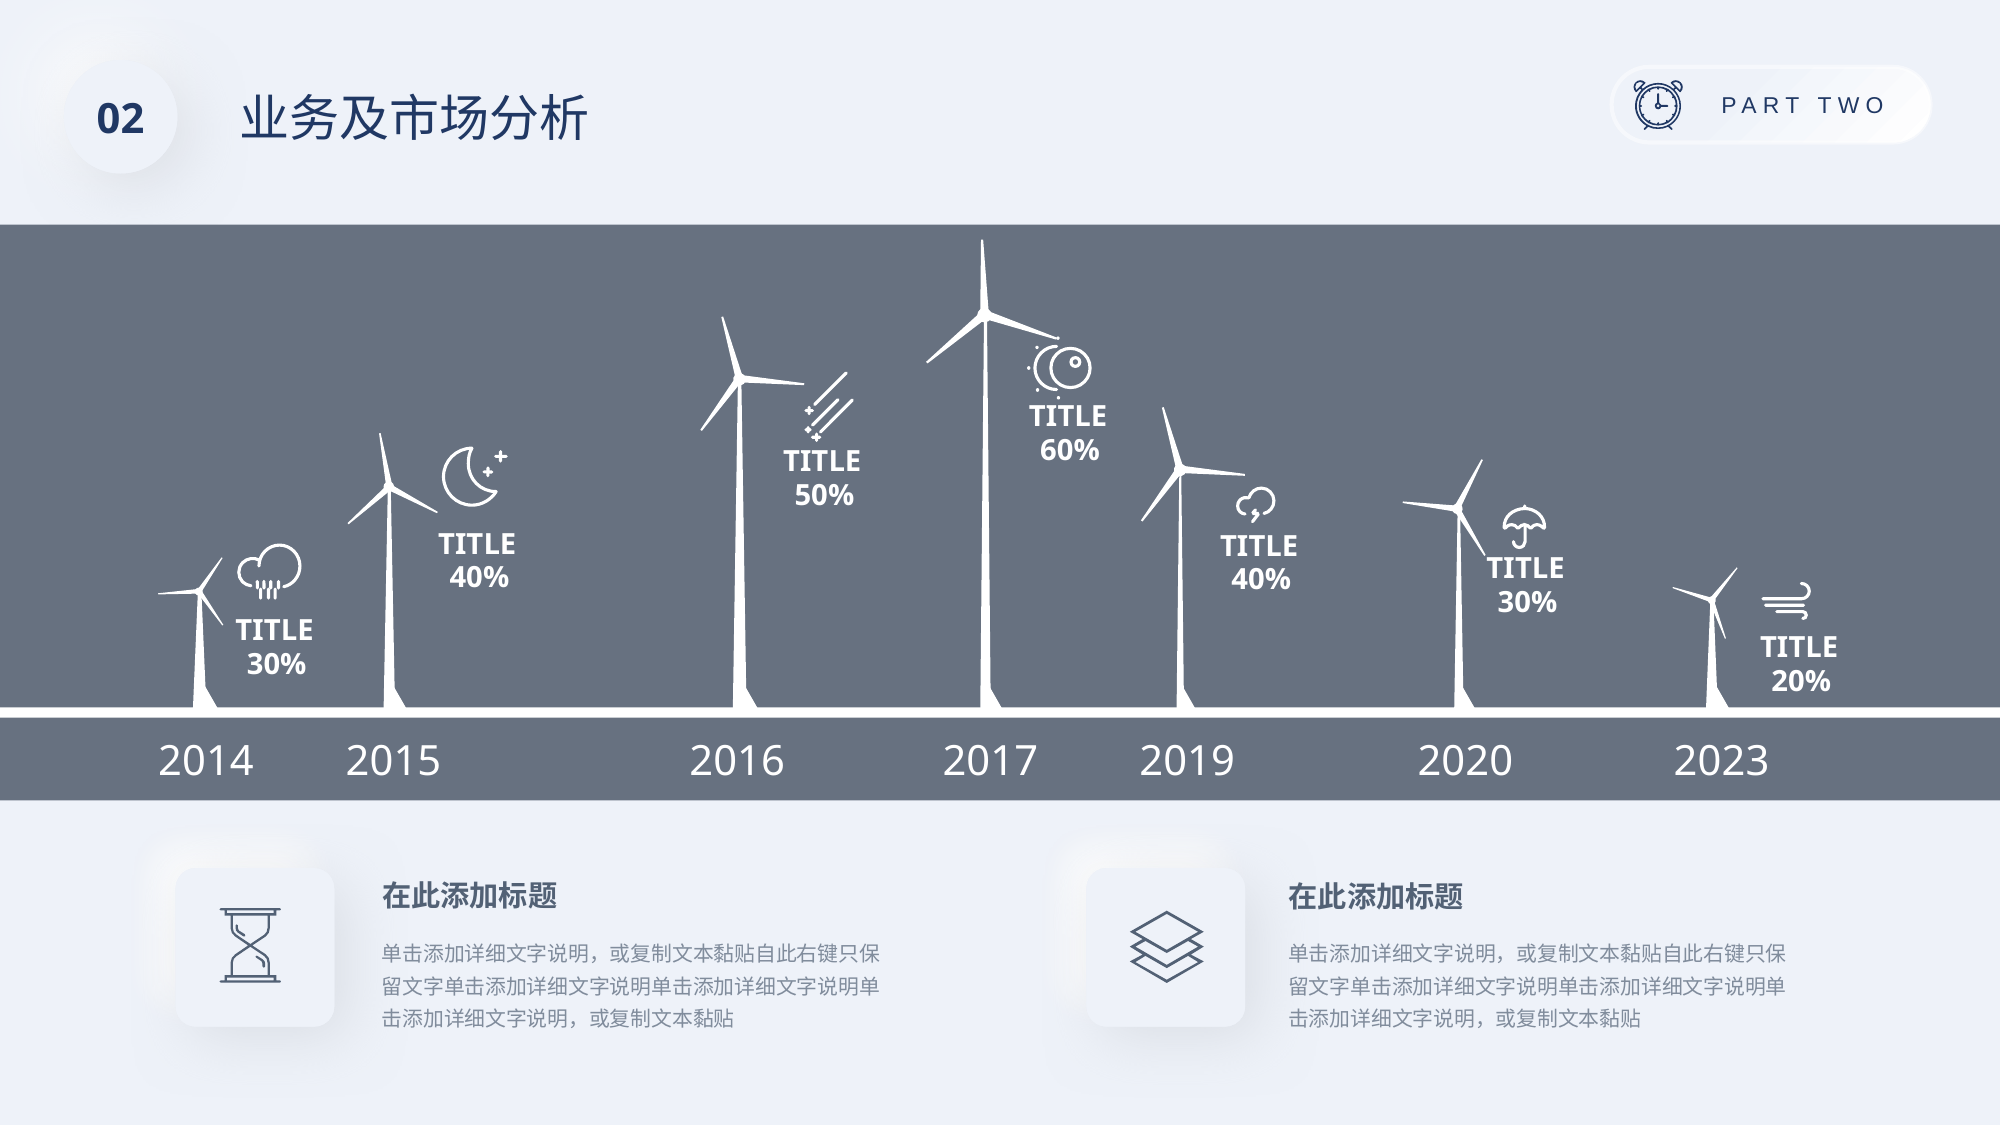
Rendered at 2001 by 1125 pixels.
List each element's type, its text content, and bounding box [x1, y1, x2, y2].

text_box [1401, 452, 1514, 565]
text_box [63, 60, 178, 174]
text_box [1020, 336, 1116, 475]
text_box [674, 313, 806, 446]
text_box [1211, 487, 1307, 604]
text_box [192, 634, 220, 712]
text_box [1114, 404, 1247, 536]
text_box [1751, 583, 1847, 706]
text_box [0, 719, 2000, 801]
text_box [1454, 565, 1477, 712]
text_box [1670, 558, 1754, 642]
text_box 2019 [1124, 726, 1251, 791]
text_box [907, 238, 1063, 393]
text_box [175, 868, 335, 1027]
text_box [732, 446, 760, 712]
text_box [1477, 506, 1573, 627]
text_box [980, 393, 1004, 712]
text_box 2023 [1659, 726, 1785, 791]
text_box [0, 223, 2000, 706]
text_box 2014 [143, 726, 269, 791]
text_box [227, 545, 323, 689]
text_box 单击添加详细文字说明，或复制文本黏贴自此右键只保留文字单击添加详细文字说明单击添加详细文字说明单击添加详细文字说明，或复制文本黏贴 [381, 926, 883, 1039]
text_box 业务及市场分析 [224, 78, 800, 154]
text_box 2016 [674, 726, 801, 791]
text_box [383, 543, 408, 712]
text_box 2017 [927, 726, 1054, 791]
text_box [157, 550, 227, 634]
text_box 在此添加标题 [1288, 871, 1465, 921]
text_box 2020 [1402, 726, 1529, 791]
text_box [1086, 868, 1246, 1027]
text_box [1705, 642, 1731, 712]
text_box [0, 706, 2000, 719]
text_box 在此添加标题 [382, 870, 558, 920]
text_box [774, 372, 870, 520]
text_box 2015 [330, 726, 457, 791]
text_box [1176, 536, 1197, 712]
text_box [429, 448, 525, 602]
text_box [332, 431, 445, 543]
text_box 单击添加详细文字说明，或复制文本黏贴自此右键只保留文字单击添加详细文字说明单击添加详细文字说明单击添加详细文字说明，或复制文本黏贴 [1288, 926, 1789, 1039]
